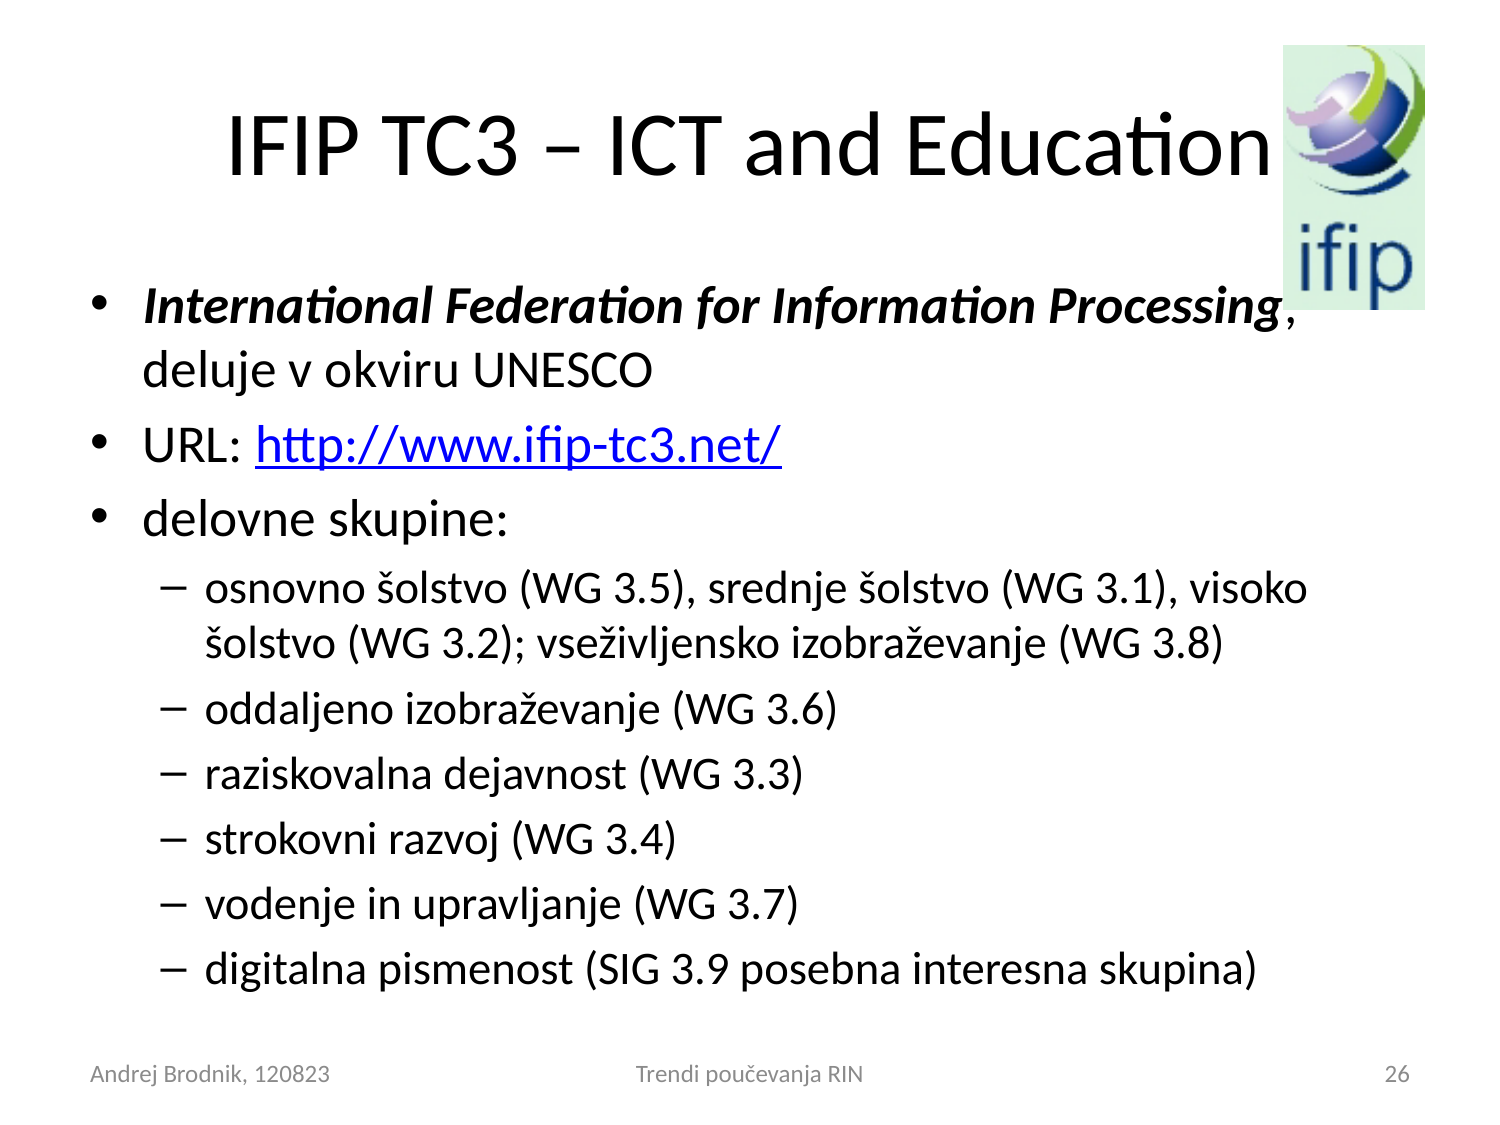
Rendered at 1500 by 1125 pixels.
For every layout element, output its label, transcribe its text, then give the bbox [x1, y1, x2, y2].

footer Trendi poučevanja RIN [512, 1042, 988, 1103]
list International Federation for Information Processing, deluje v okviru UNESCO URL: http://www.ifip-tc3.net/ delovne skupine: osnovno šolstvo (WG 3.5), srednje šolstvo (WG 3.1), visoko šolstvo (WG 3.2); vseživljensko izobraževanje (WG 3.8) oddaljeno izobraževanje (WG 3.6) raziskovalna dejavnost (WG 3.3) strokovni razvoj (WG 3.4) vodenje in upravljanje (WG 3.7) digitalna pismenost (SIG 3.9 posebna interesna skupina) [75, 262, 1425, 1005]
picture [1283, 44, 1426, 310]
slide_number 25 [1074, 1042, 1425, 1103]
title IFIP TC3 – ICT and Education [75, 45, 1281, 233]
slide_number Andrej Brodnik, 120823 [75, 1042, 425, 1103]
